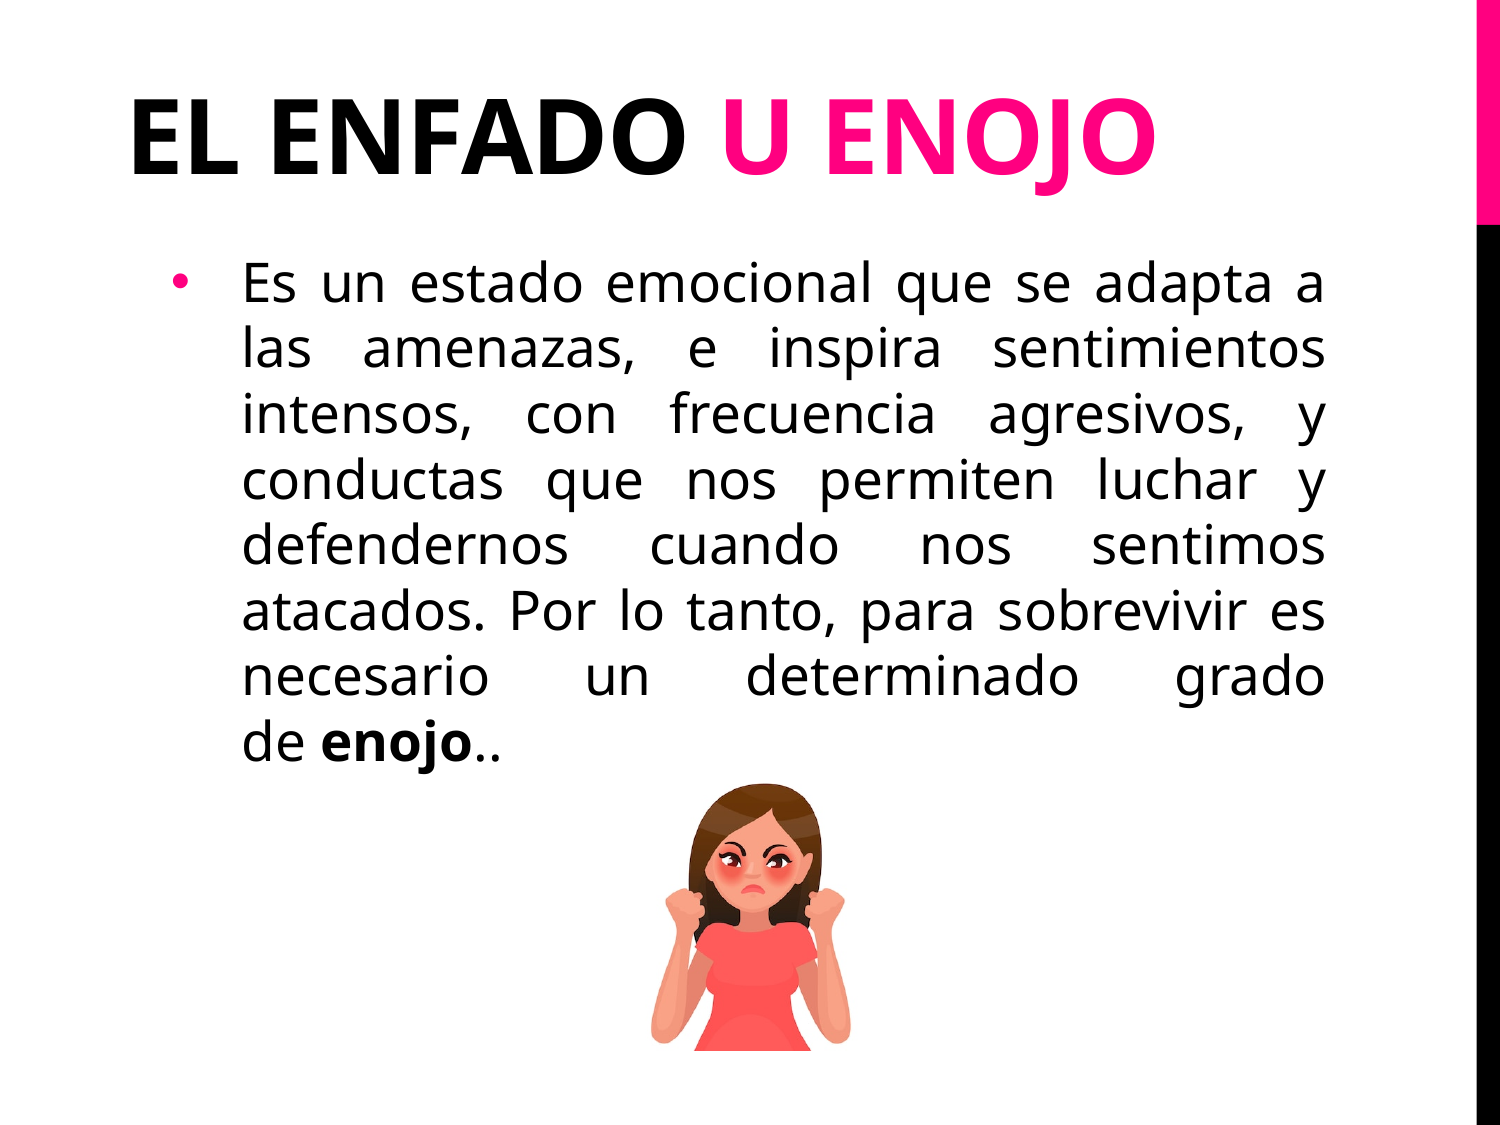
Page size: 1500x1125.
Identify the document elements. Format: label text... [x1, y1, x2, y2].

list Es un estado emocional que se adapta a las amenazas, e inspira sentimientos intensos, con frecuencia agresivos, y conductas que nos permiten luchar y defendernos cuando nos sentimos atacados. Por lo tanto, para sobrevivir es necesario un determinado grado de enojo.. [155, 240, 1343, 784]
picture [629, 782, 869, 1051]
title EL enfado u enojo [109, 61, 1404, 203]
